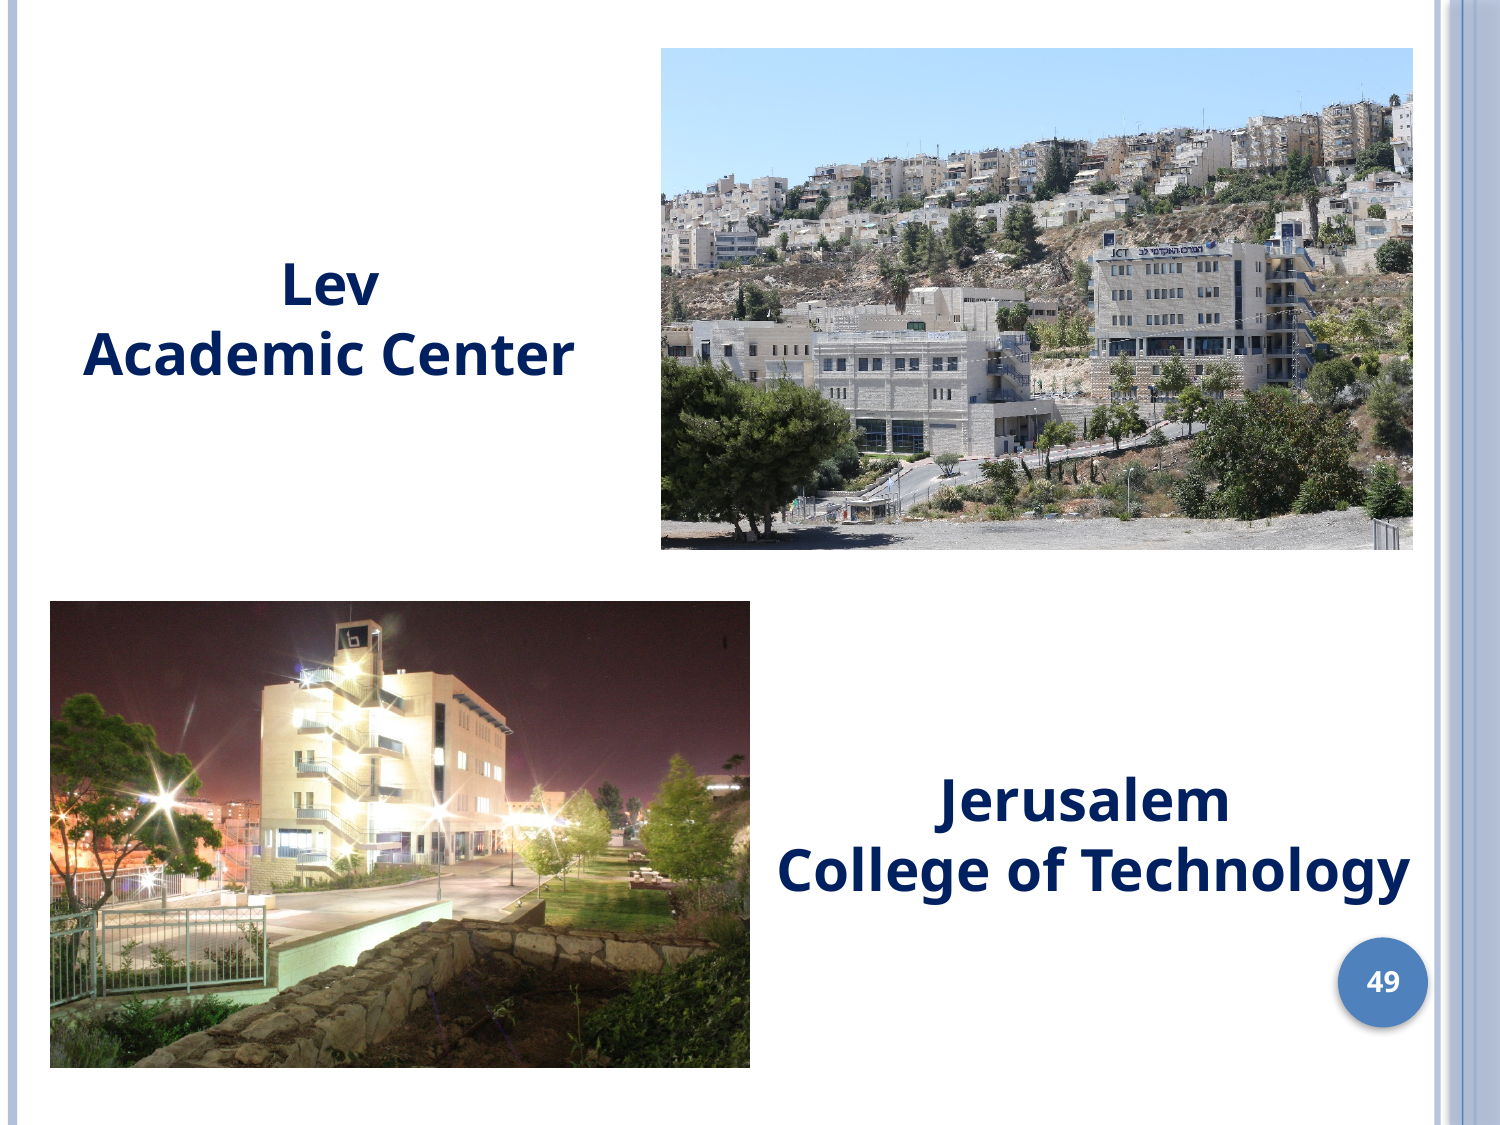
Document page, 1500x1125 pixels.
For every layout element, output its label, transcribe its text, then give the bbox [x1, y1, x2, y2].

picture [660, 48, 1413, 551]
text_box Lev Academic Center [50, 239, 625, 395]
picture [49, 600, 751, 1069]
text_box Jerusalem College of Technology [757, 756, 1500, 911]
slide_number 49 [1333, 940, 1434, 1027]
